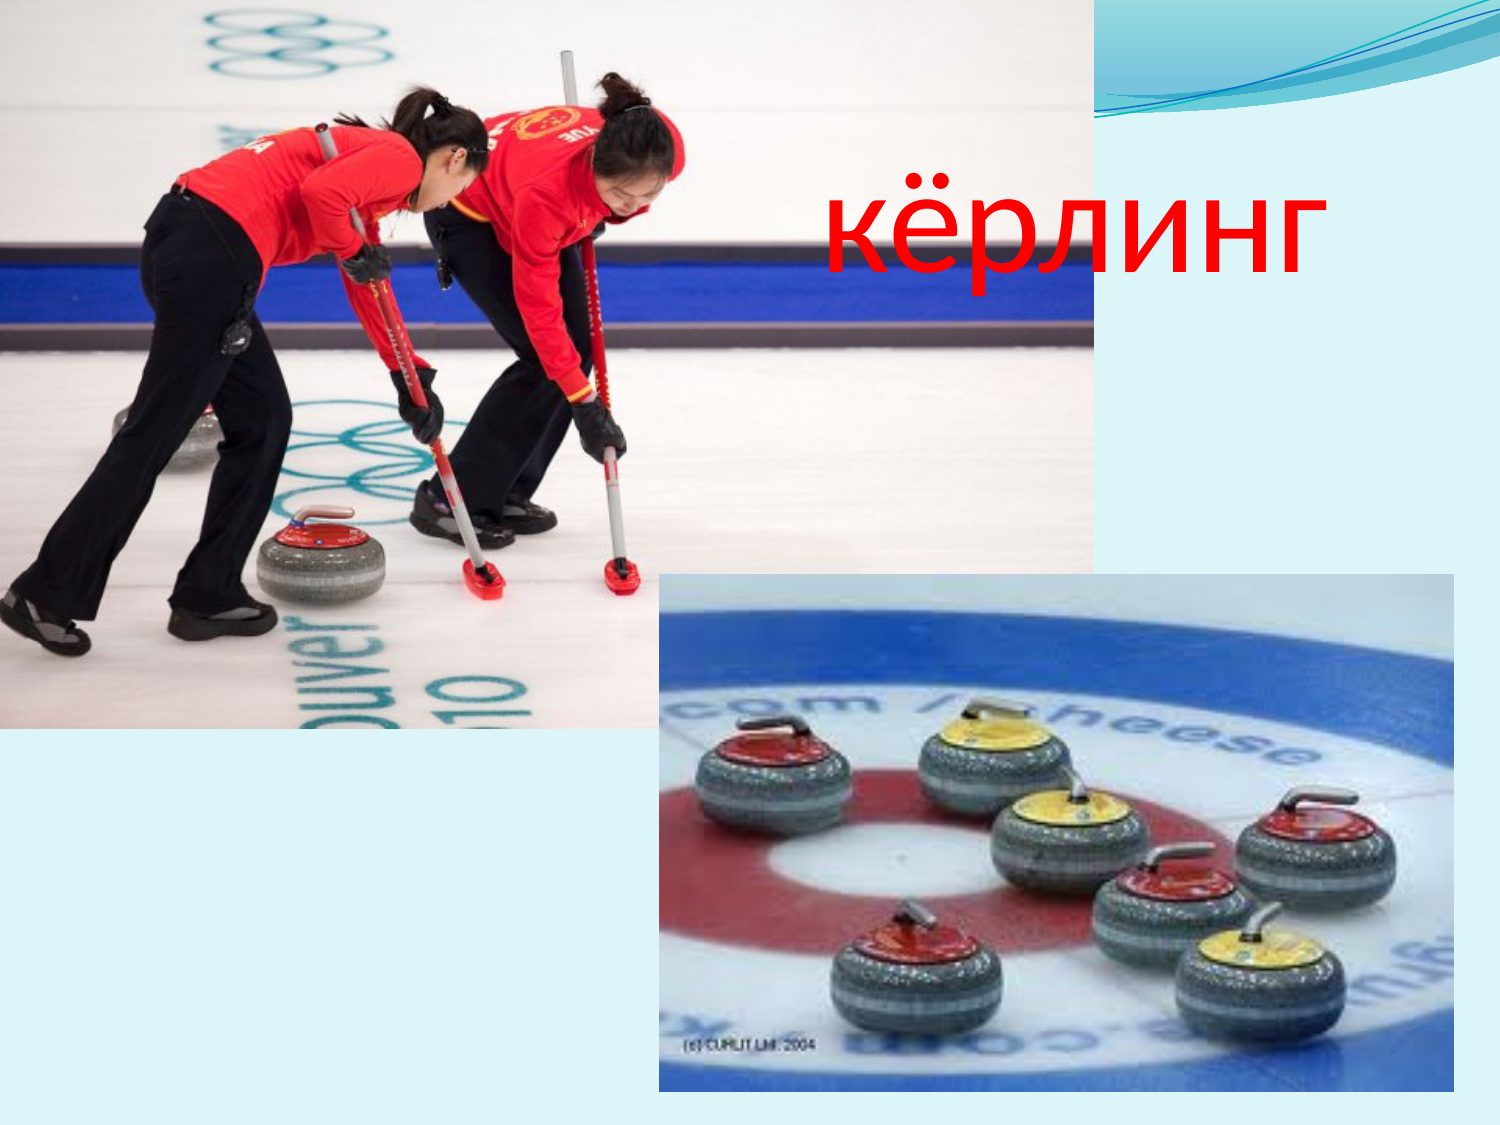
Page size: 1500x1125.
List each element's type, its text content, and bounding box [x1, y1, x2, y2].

title кёрлинг [1100, 115, 1425, 303]
picture [0, 0, 1094, 729]
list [659, 573, 1455, 1092]
